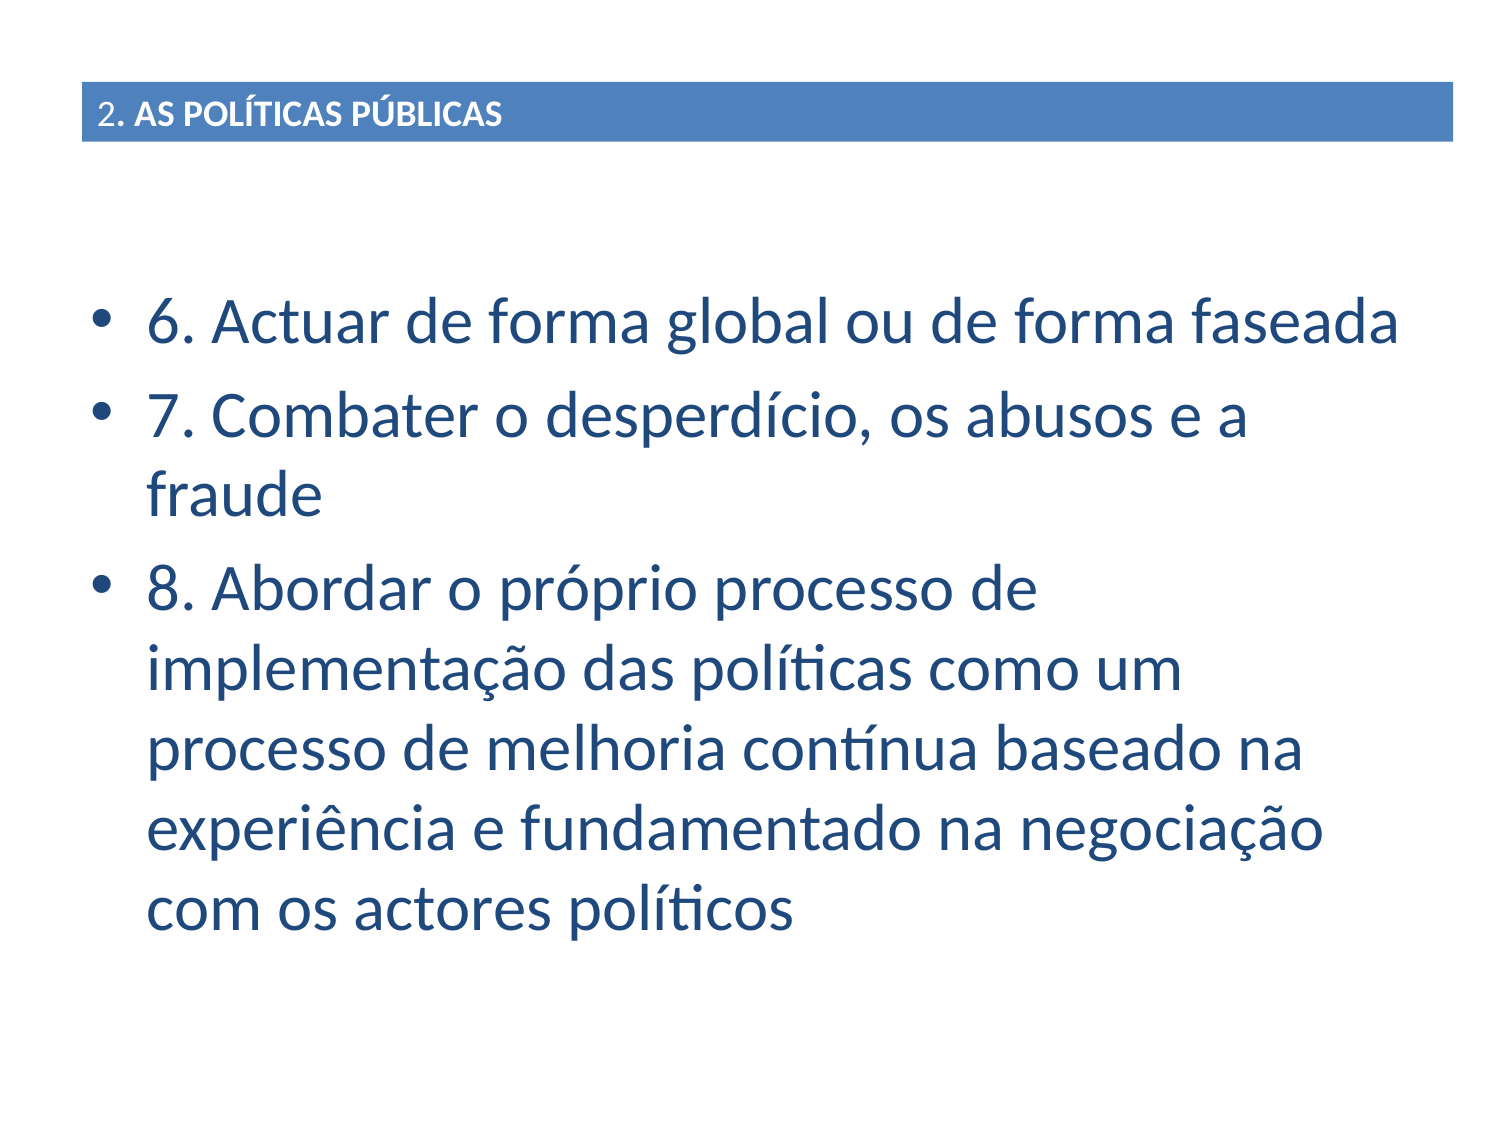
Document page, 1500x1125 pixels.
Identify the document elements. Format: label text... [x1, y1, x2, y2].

text_box 2. AS POLÍTICAS PÚBLICAS [82, 81, 1454, 142]
list 6. Actuar de forma global ou de forma faseada 7. Combater o desperdício, os abusos e a fraude 8. Abordar o próprio processo de implementação das políticas como um processo de melhoria contínua baseado na experiência e fundamentado na negociação com os actores políticos [75, 269, 1425, 1005]
